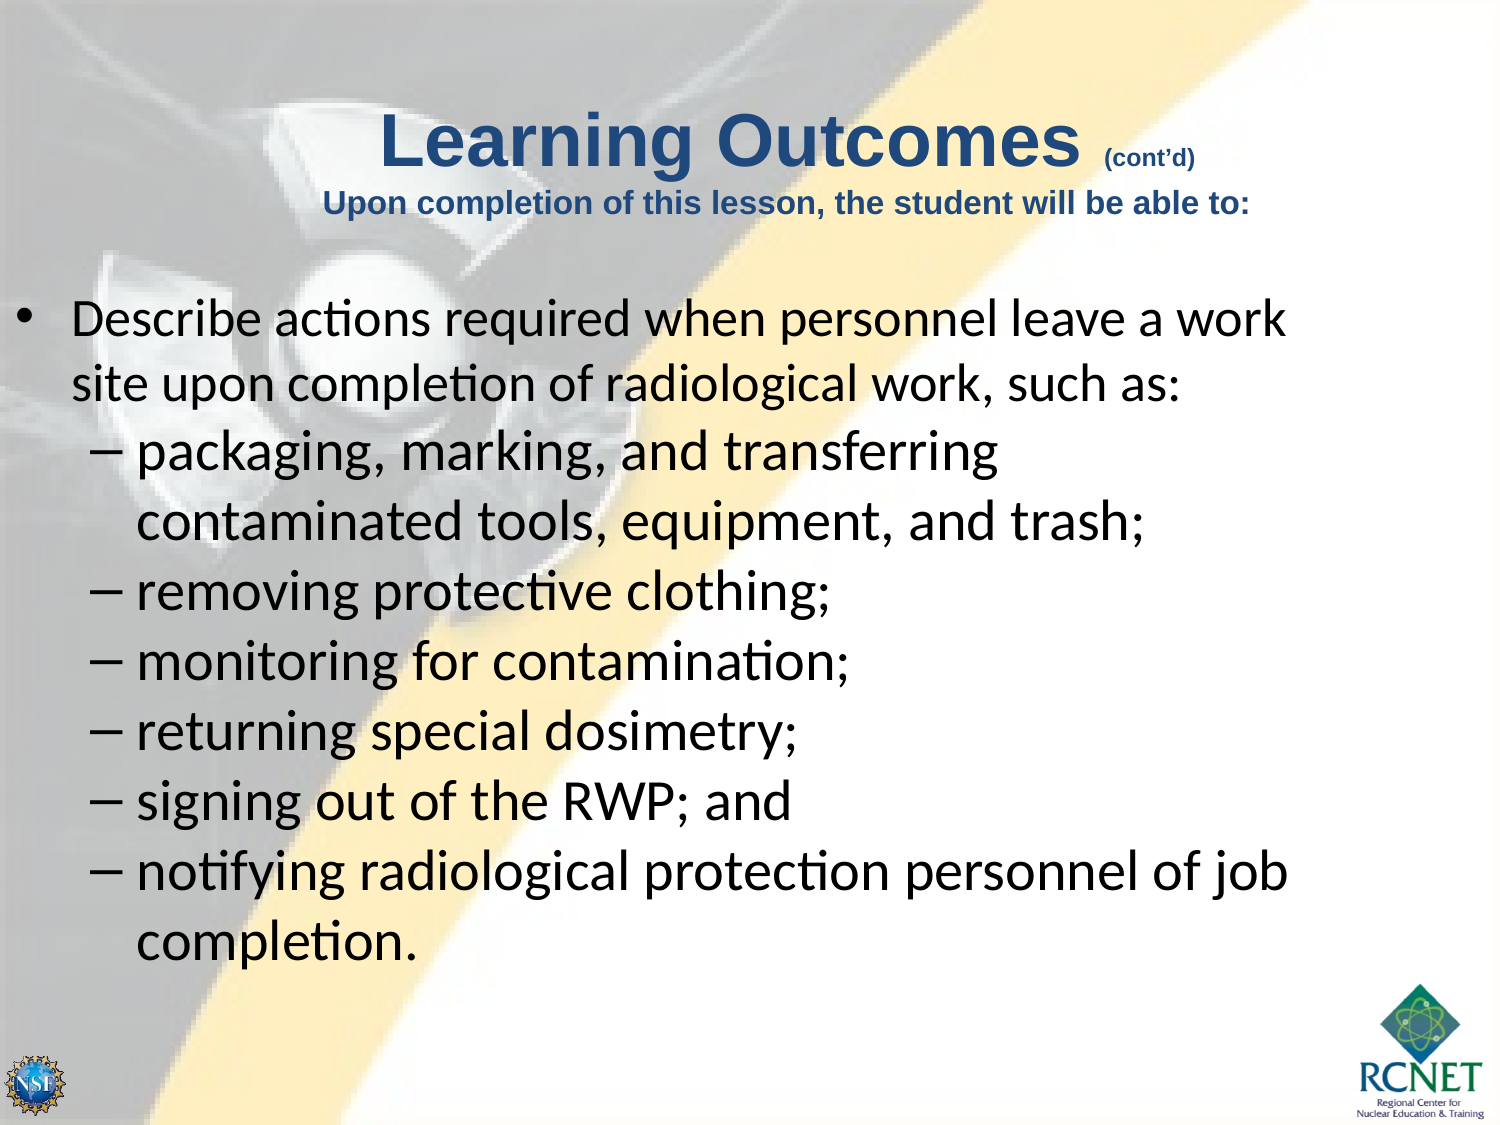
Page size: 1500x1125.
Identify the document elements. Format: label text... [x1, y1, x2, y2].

text_box Learning Outcomes (cont’d) Upon completion of this lesson, the student will be able to: [200, 62, 1375, 250]
picture [1332, 977, 1500, 1125]
list Describe actions required when personnel leave a work site upon completion of radiological work, such as: packaging, marking, and transferring contaminated tools, equipment, and trash; removing protective clothing; monitoring for contamination; returning special dosimetry; signing out of the RWP; and notifying radiological protection personnel of job completion. [0, 275, 1350, 1013]
picture [0, 1056, 75, 1116]
